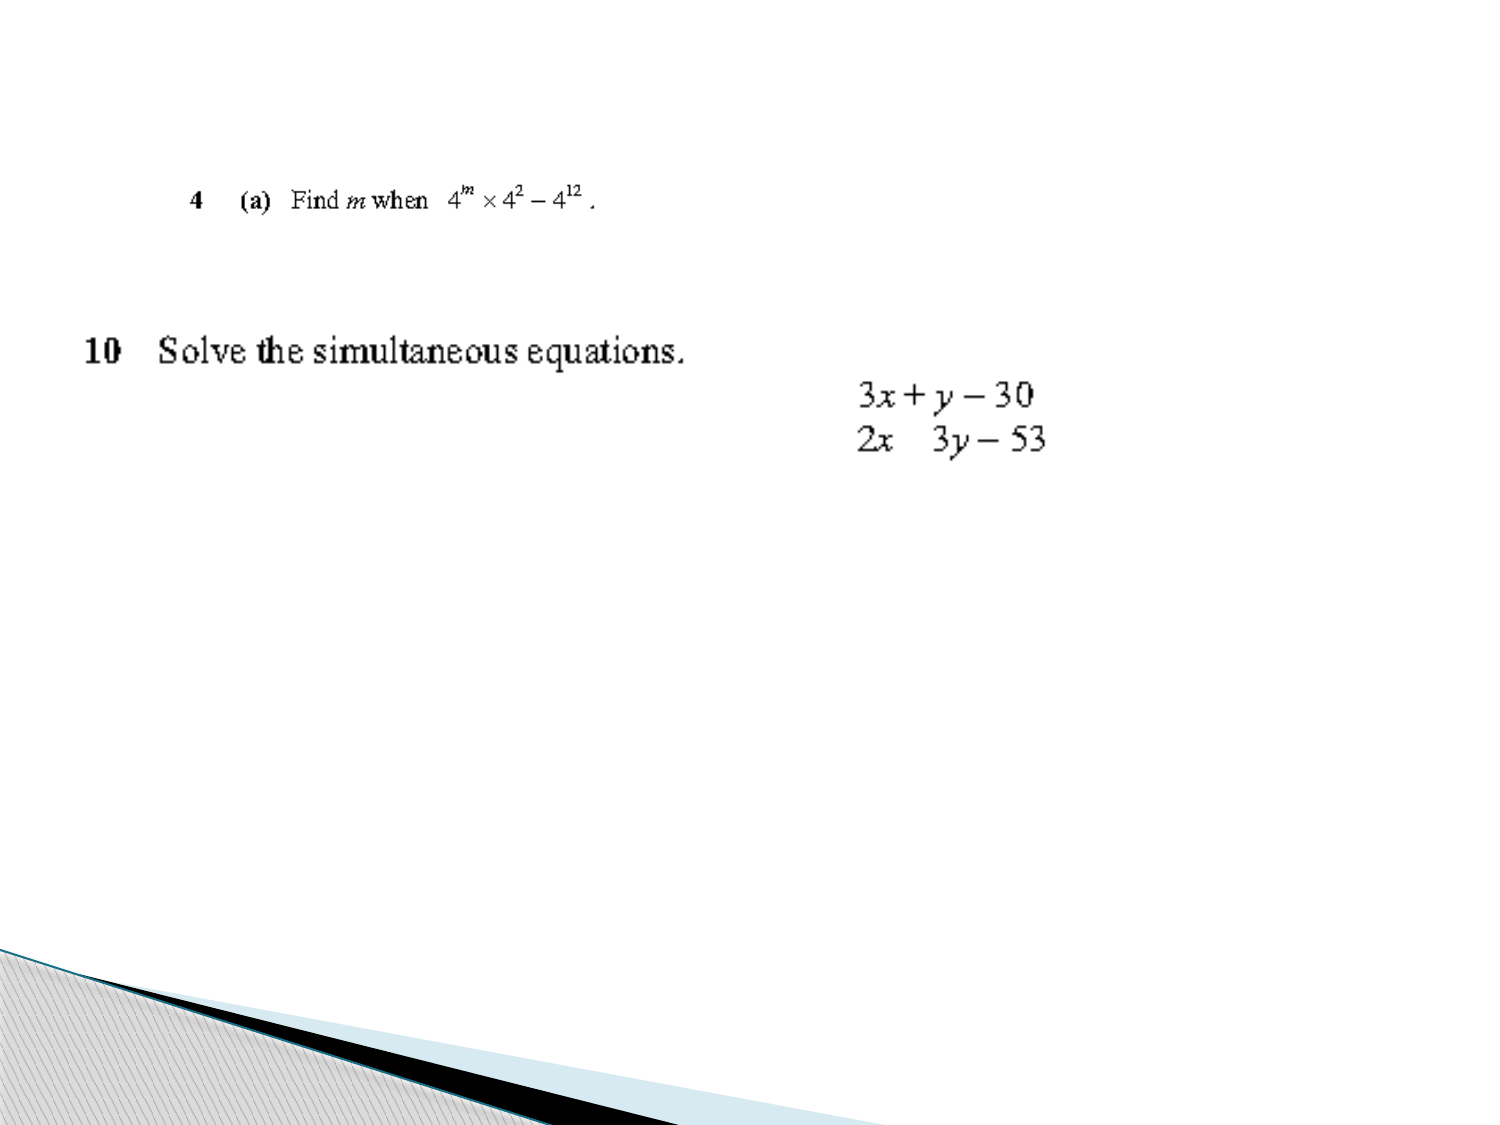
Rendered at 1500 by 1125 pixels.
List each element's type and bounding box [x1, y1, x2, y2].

picture [162, 174, 649, 285]
picture [49, 299, 1196, 651]
